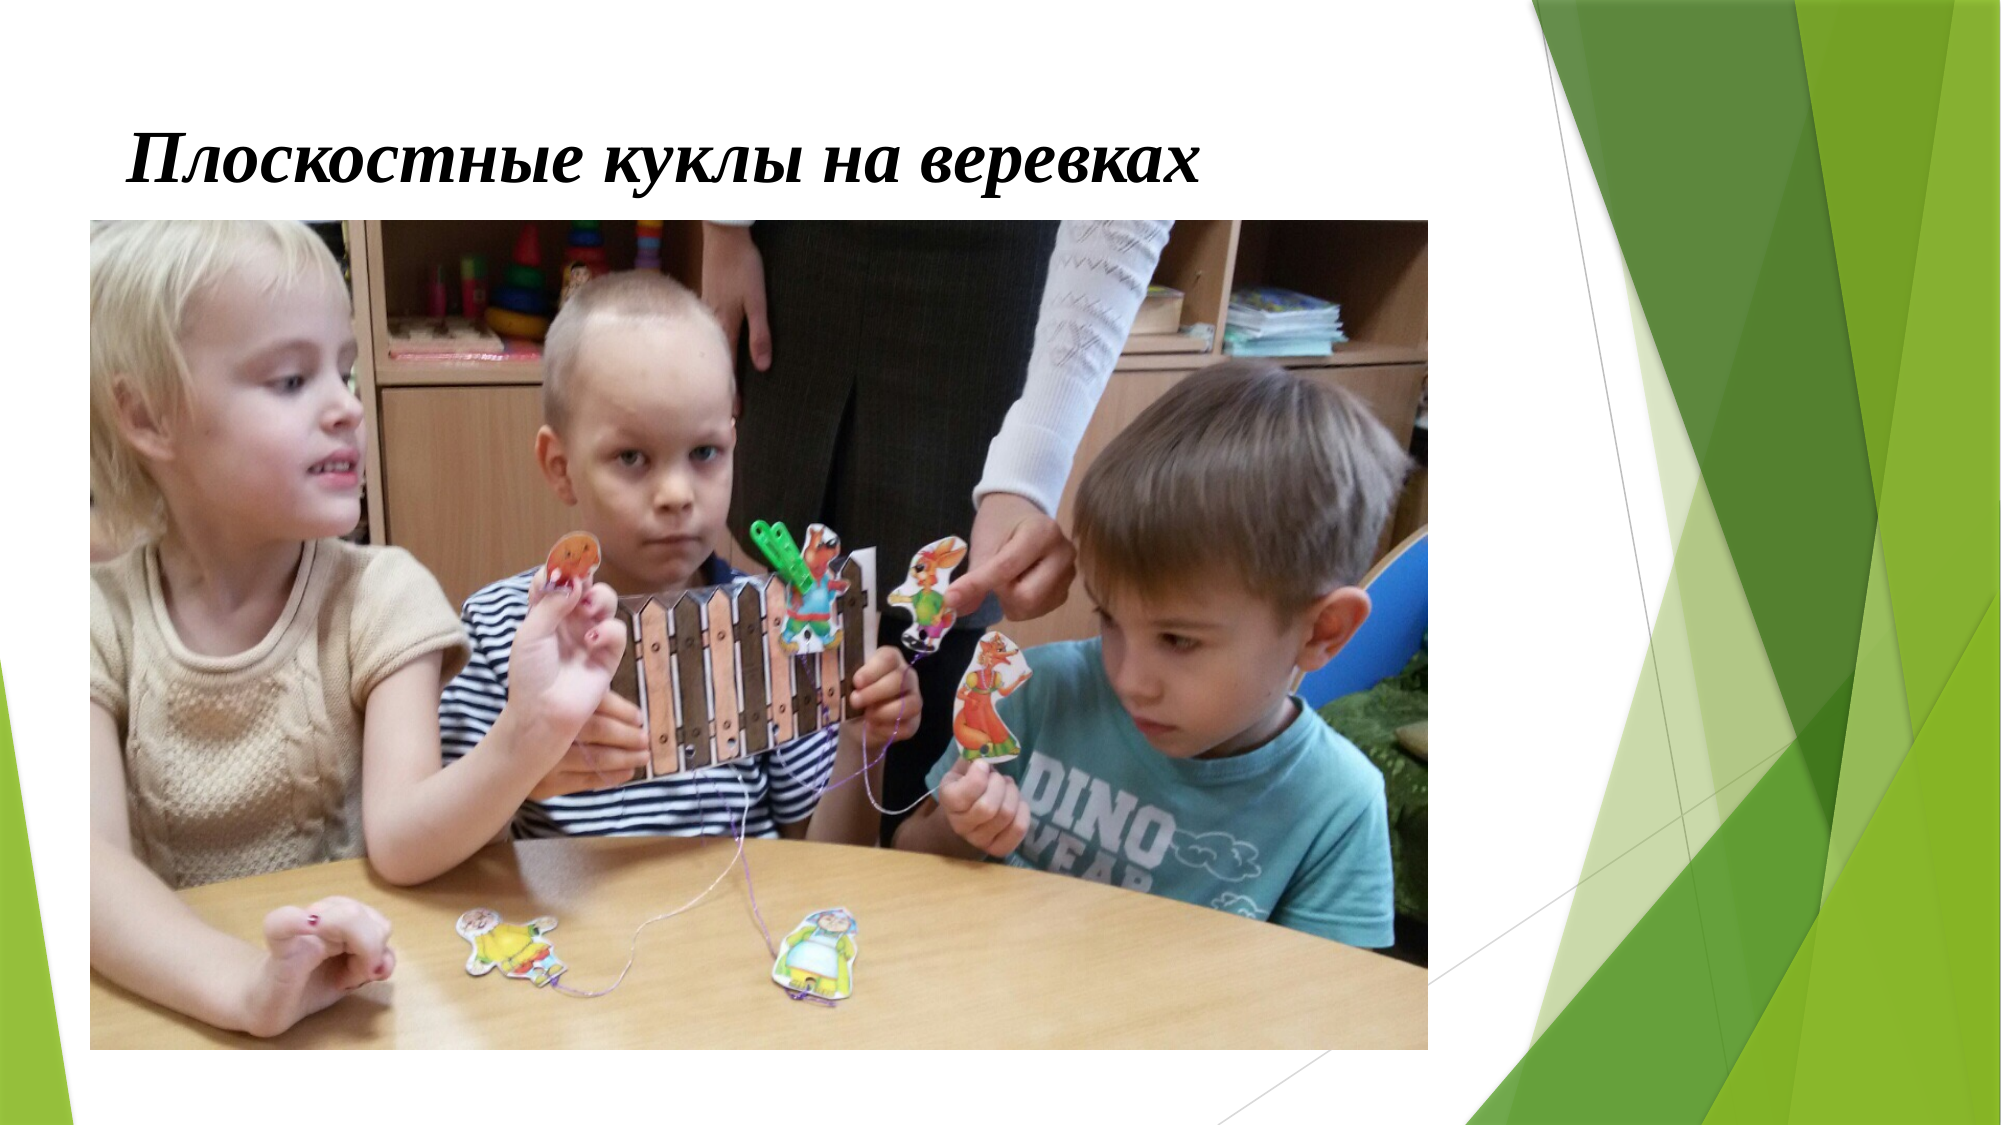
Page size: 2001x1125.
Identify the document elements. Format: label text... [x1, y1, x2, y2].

title Плоскостные куклы на веревках [111, 99, 1522, 230]
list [89, 220, 1428, 1051]
